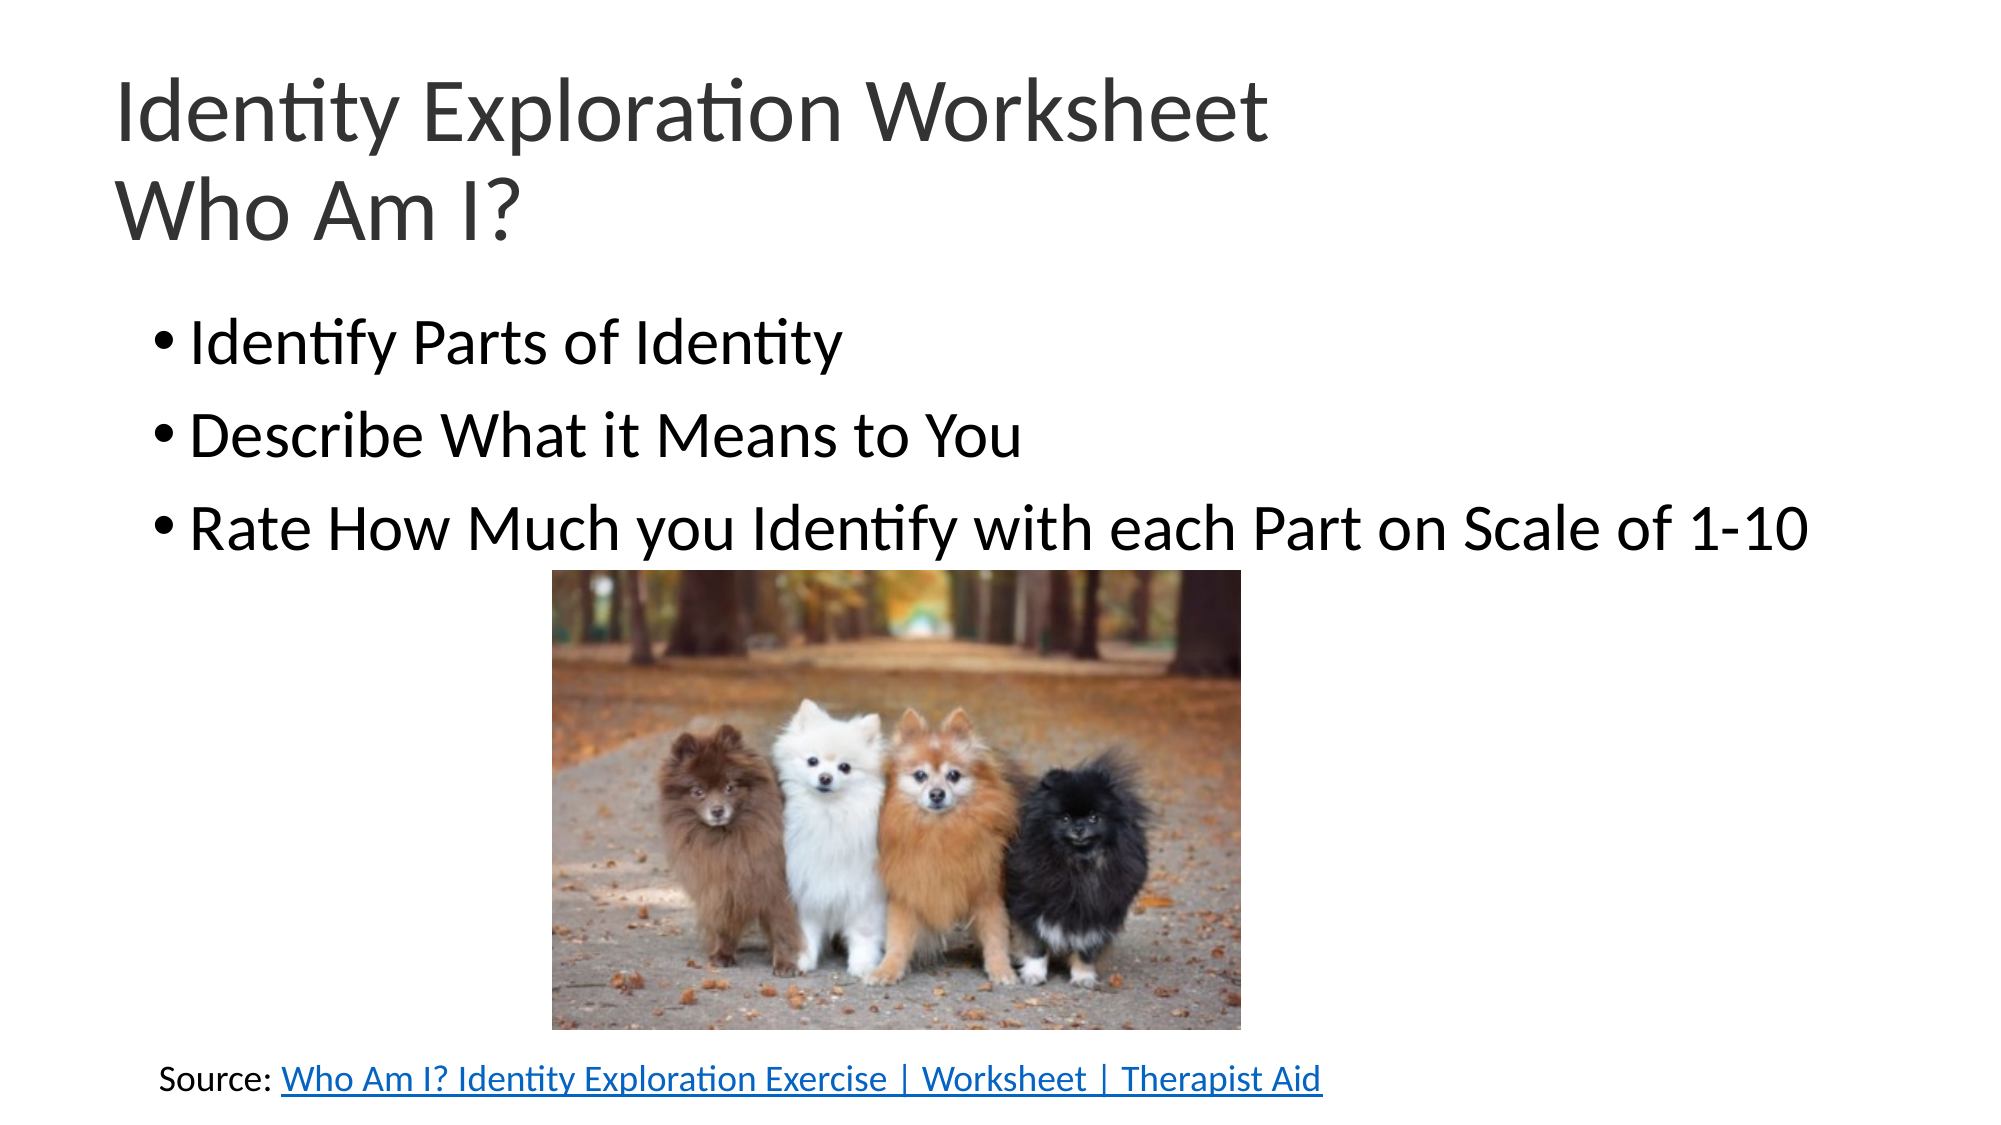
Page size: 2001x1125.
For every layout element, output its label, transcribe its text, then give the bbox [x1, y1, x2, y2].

title Identity Exploration Worksheet Who Am I? [99, 52, 1825, 270]
picture [552, 570, 1241, 1031]
text_box Source: Who Am I? Identity Exploration Exercise | Worksheet | Therapist Aid [144, 1046, 1338, 1107]
list Identify Parts of Identity Describe What it Means to You Rate How Much you Identify with each Part on Scale of 1-10 [137, 299, 1863, 1014]
